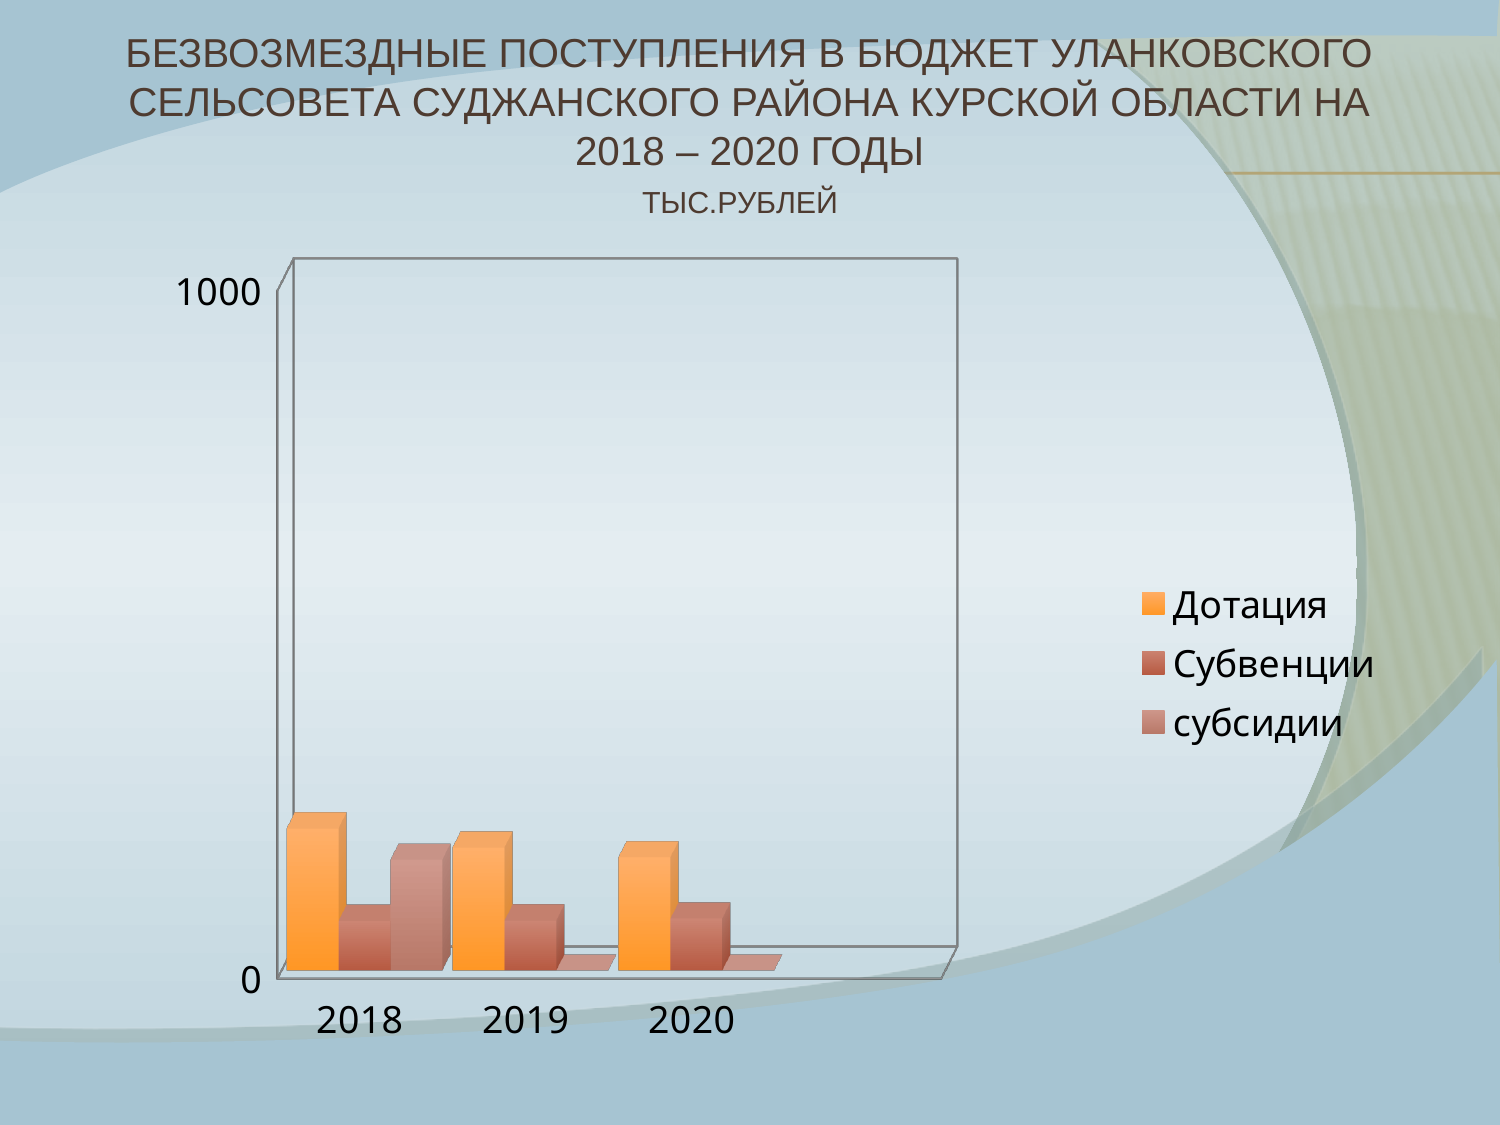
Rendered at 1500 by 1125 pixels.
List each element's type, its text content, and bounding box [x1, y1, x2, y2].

title Безвозмездные поступления в бюджет УЛАНКОВСКОГО сельсовета Суджанского района Курской области на 2018 – 2020 годы тыс.рублей [93, 19, 1407, 231]
chart [135, 231, 1400, 1095]
